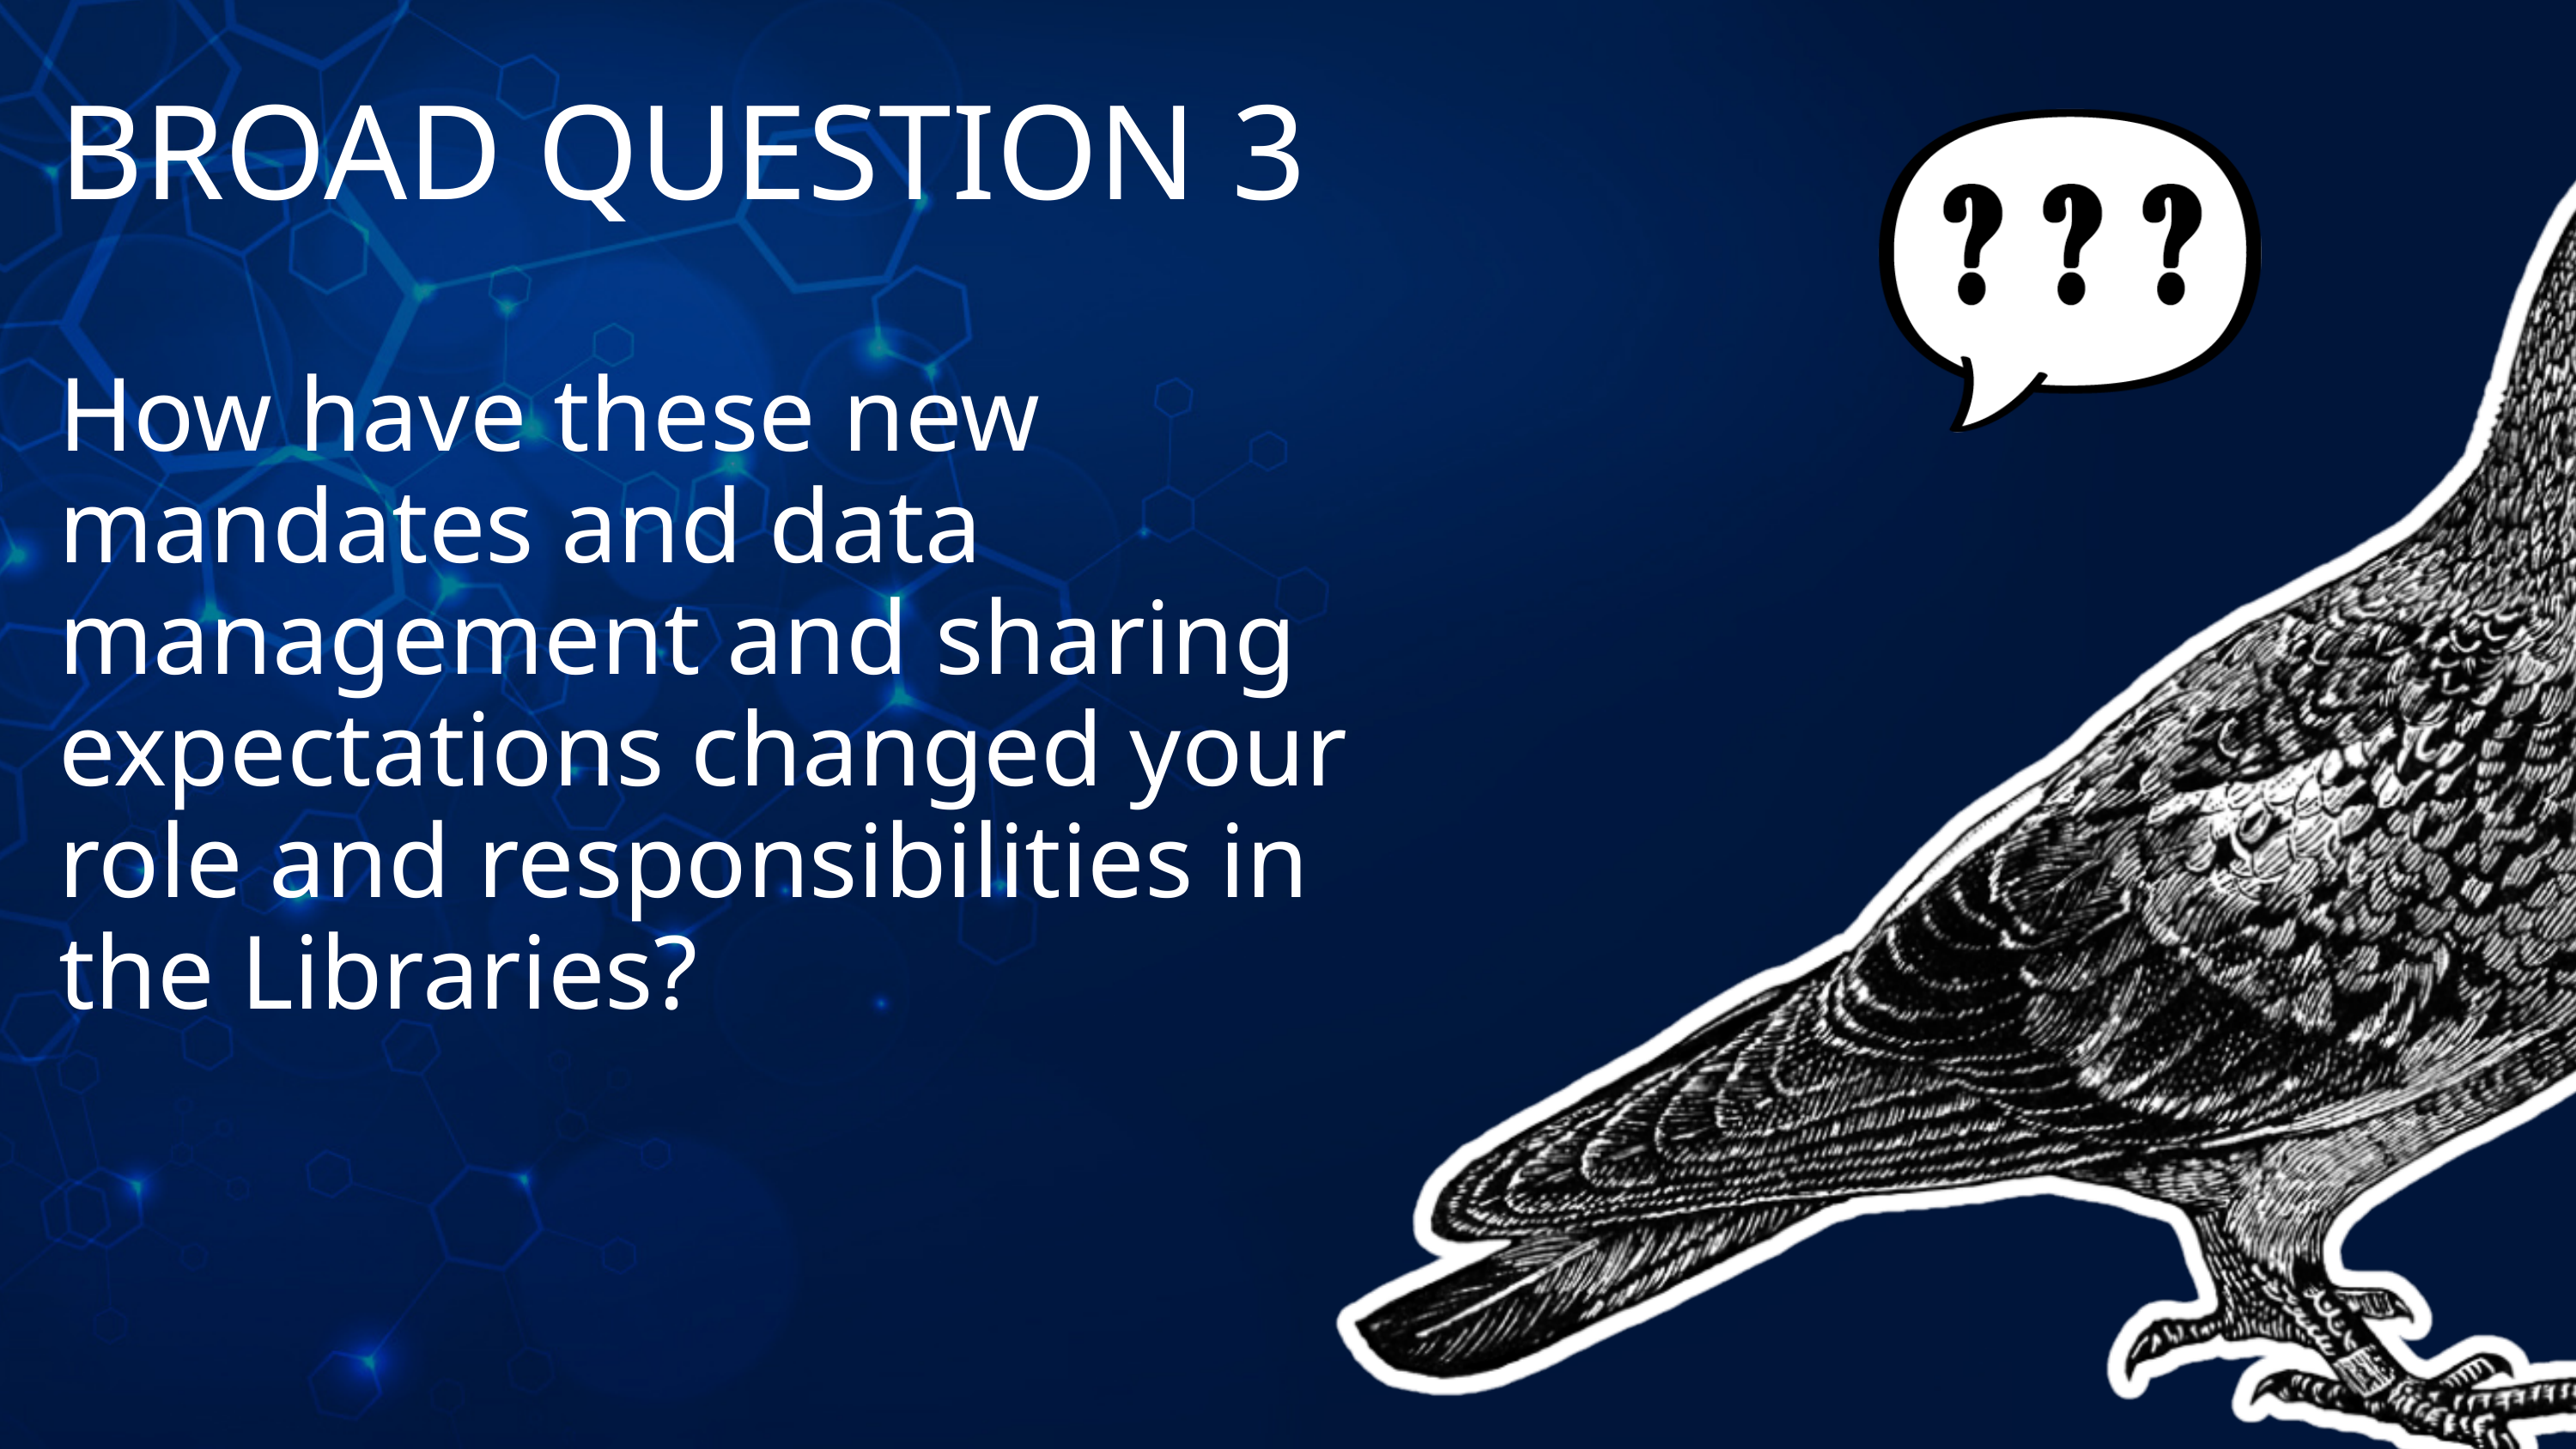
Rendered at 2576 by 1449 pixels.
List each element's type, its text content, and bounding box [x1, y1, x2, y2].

title BROAD QUESTION 3 How have these new mandates and data management and sharing expectations changed your role and responsibilities in the Libraries? [58, 81, 1369, 1298]
text_box [0, 0, 2576, 1449]
text_box [1872, 101, 2269, 440]
text_box [1320, 101, 2576, 1449]
